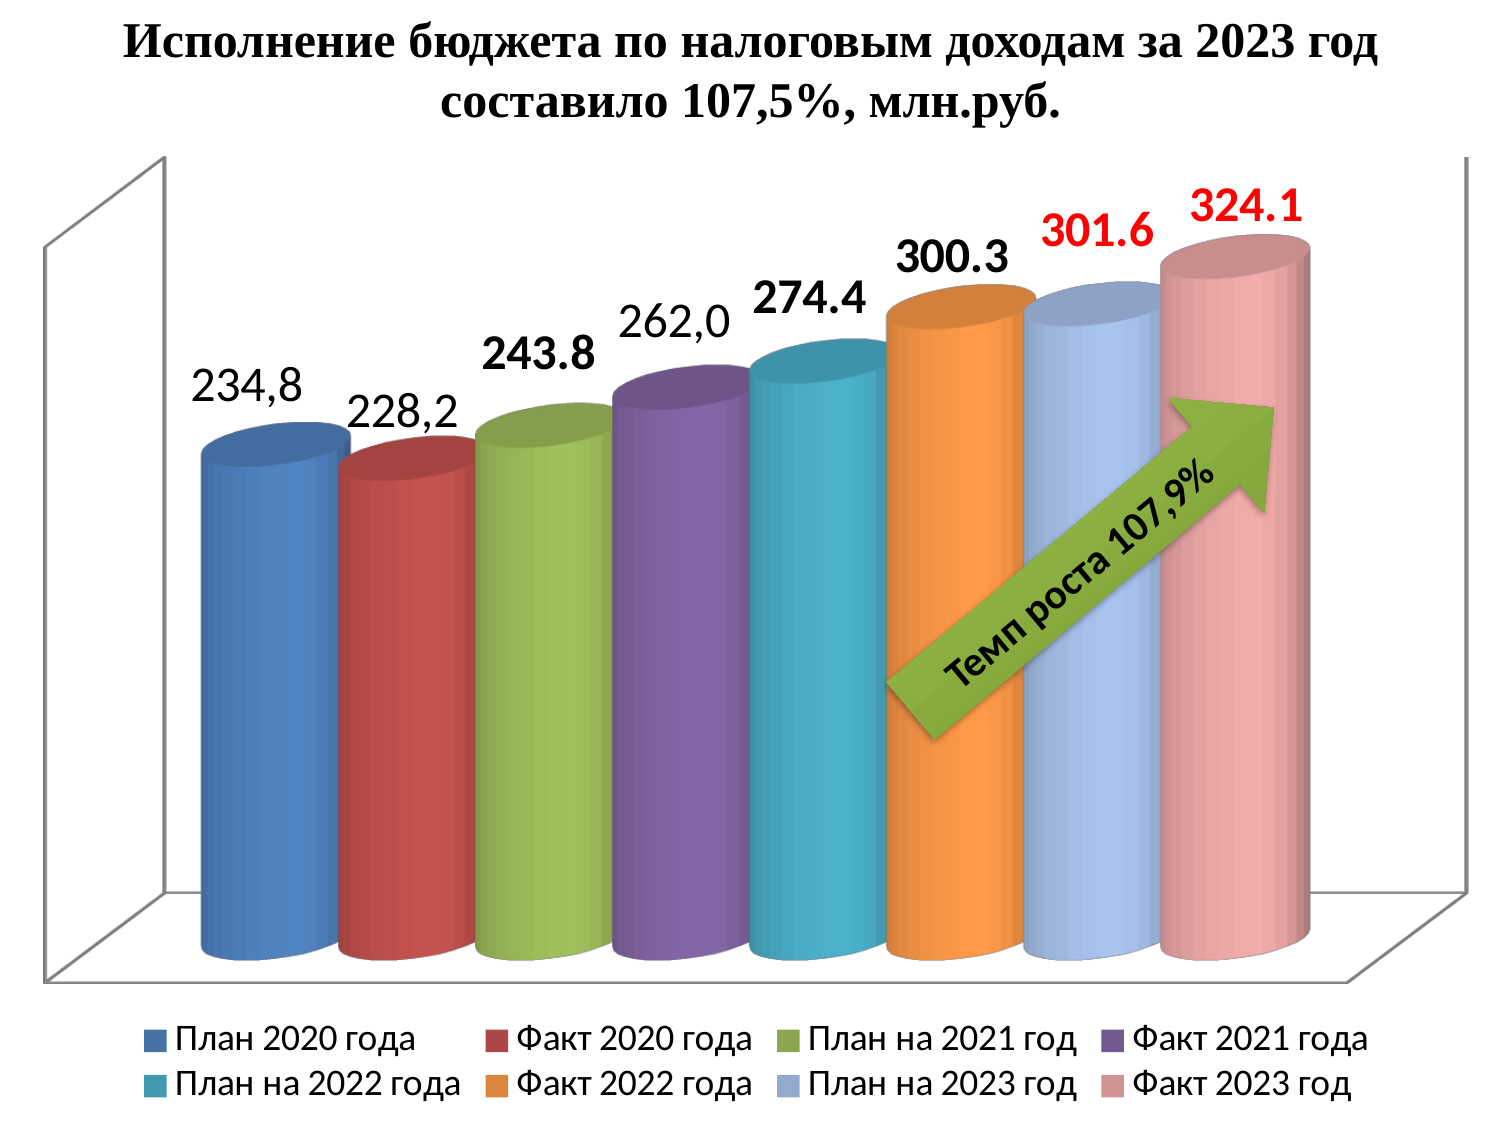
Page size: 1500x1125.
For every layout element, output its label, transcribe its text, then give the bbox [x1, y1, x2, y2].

chart [12, 137, 1500, 1113]
list Исполнение бюджета по налоговым доходам за 2023 год составило 107,5%, млн.руб. [24, 0, 1463, 135]
